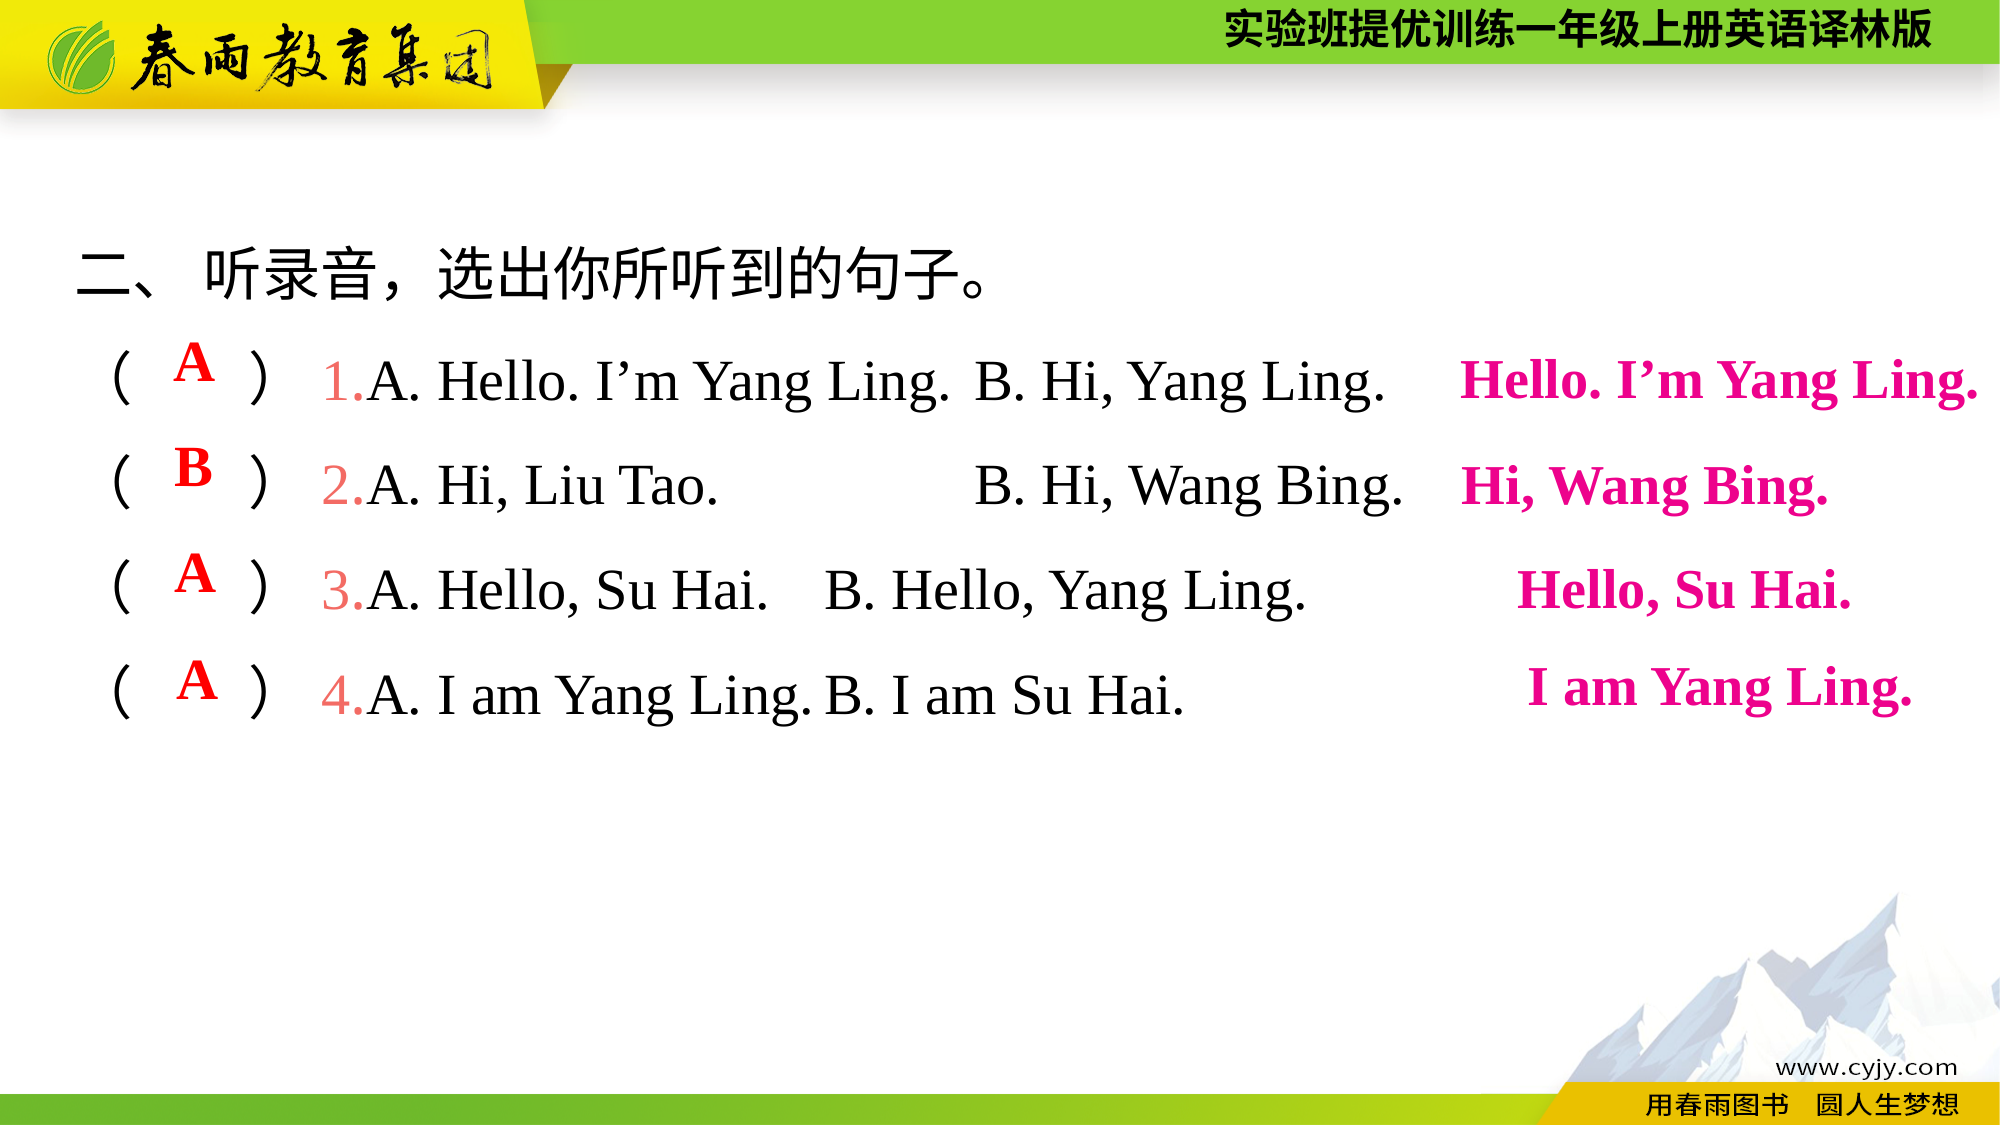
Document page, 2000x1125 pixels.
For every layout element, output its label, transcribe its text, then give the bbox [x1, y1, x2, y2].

text_box A [161, 633, 234, 719]
picture [0, 0, 2000, 1125]
text_box Hi, Wang Bing. [1447, 441, 1846, 524]
text_box I am Yang Ling. [1512, 642, 1929, 725]
text_box Hello. I’m Yang Ling. [1445, 334, 1995, 418]
text_box A [160, 527, 232, 612]
list 二、 听录音，选出你所听到的句子。 （ ）1.A. Hello. I’m Yang Ling. B. Hi, Yang Ling. （ ）2.A. Hi, Liu Tao. B. Hi, Wang Bing. （ ）3.A. Hello, Su Hai. B. Hello, Yang Ling. （ ）4.A. I am Yang Ling. B. I am Su Hai. [59, 194, 1944, 740]
text_box Hello, Su Hai. [1503, 544, 1868, 627]
text_box B [145, 420, 244, 506]
text_box A [158, 315, 231, 401]
